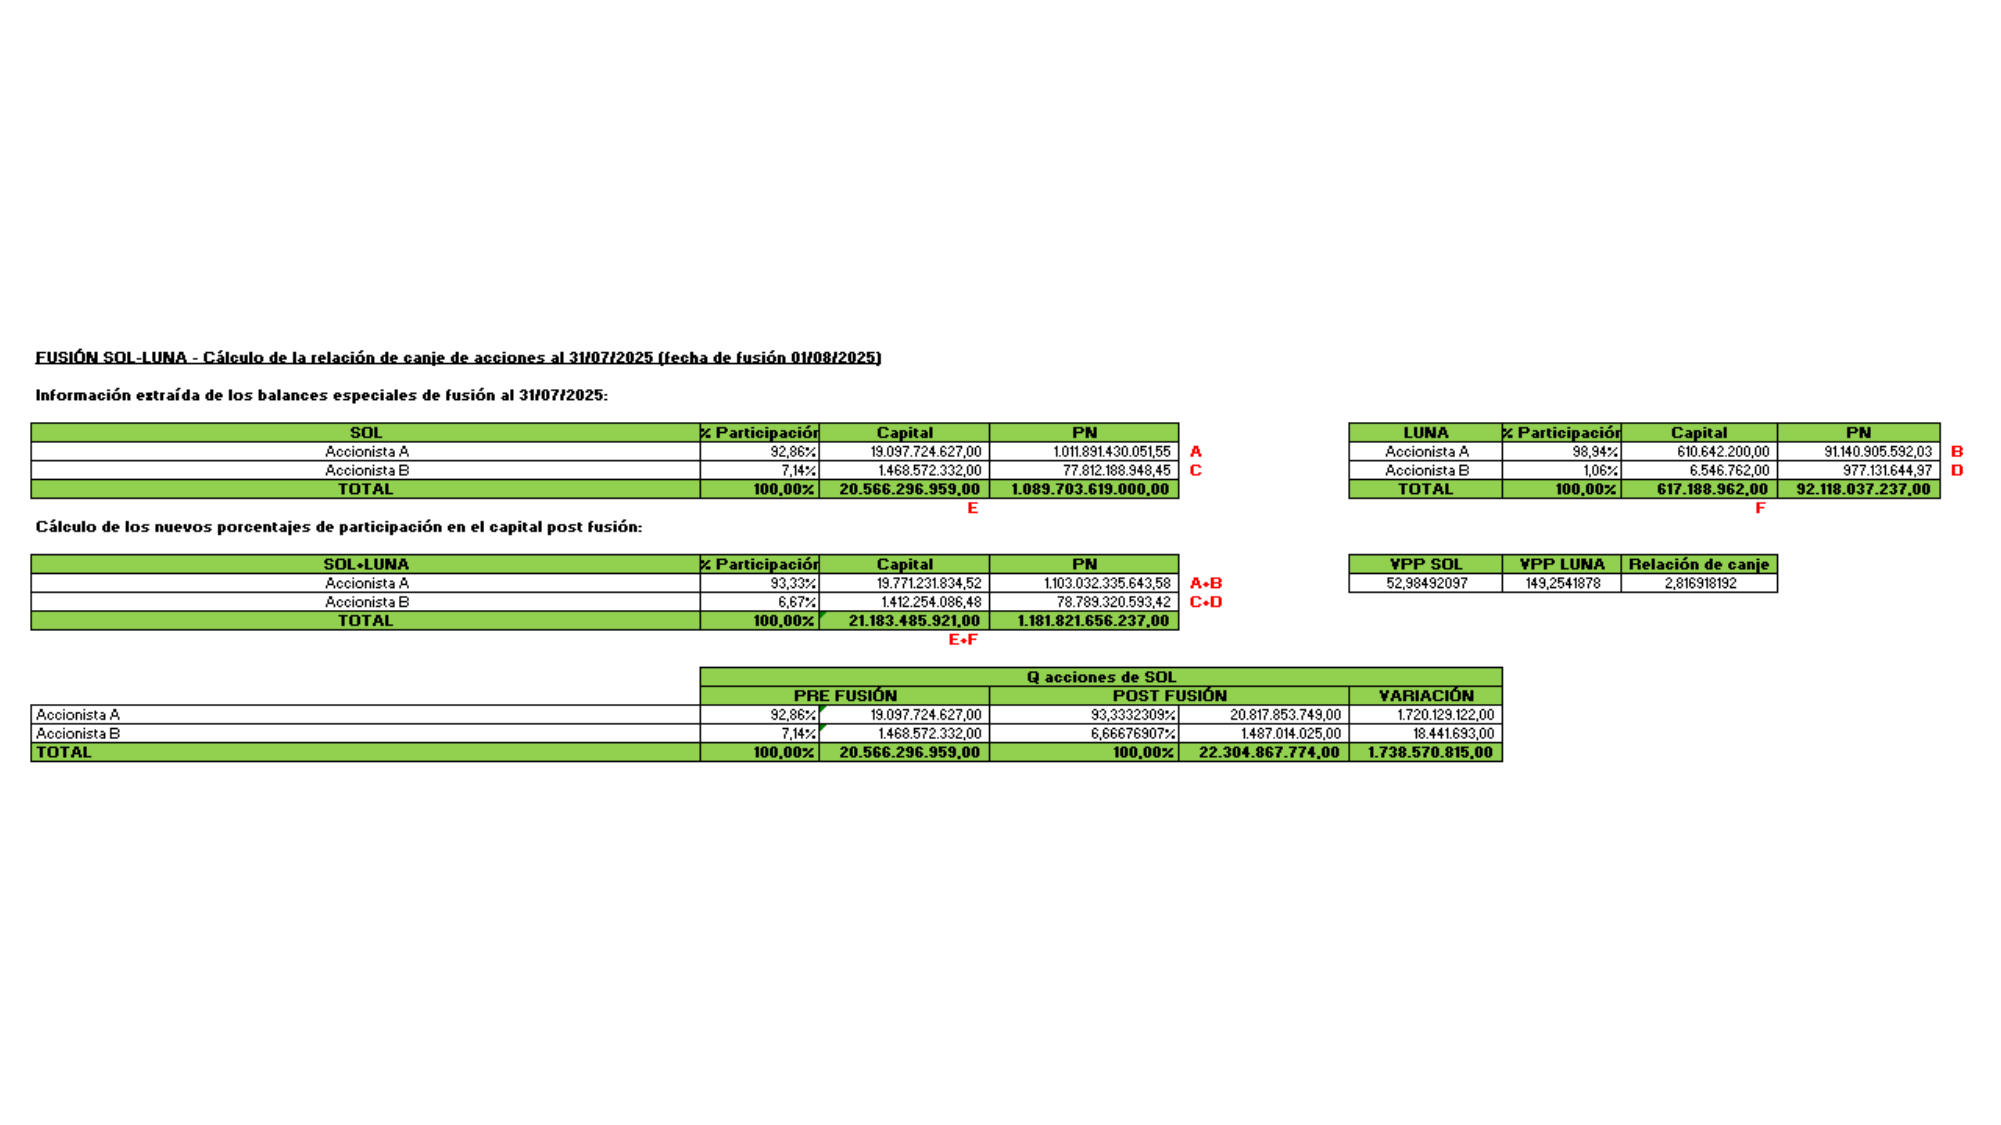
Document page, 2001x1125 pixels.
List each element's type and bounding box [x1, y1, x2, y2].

picture [14, 338, 1985, 787]
